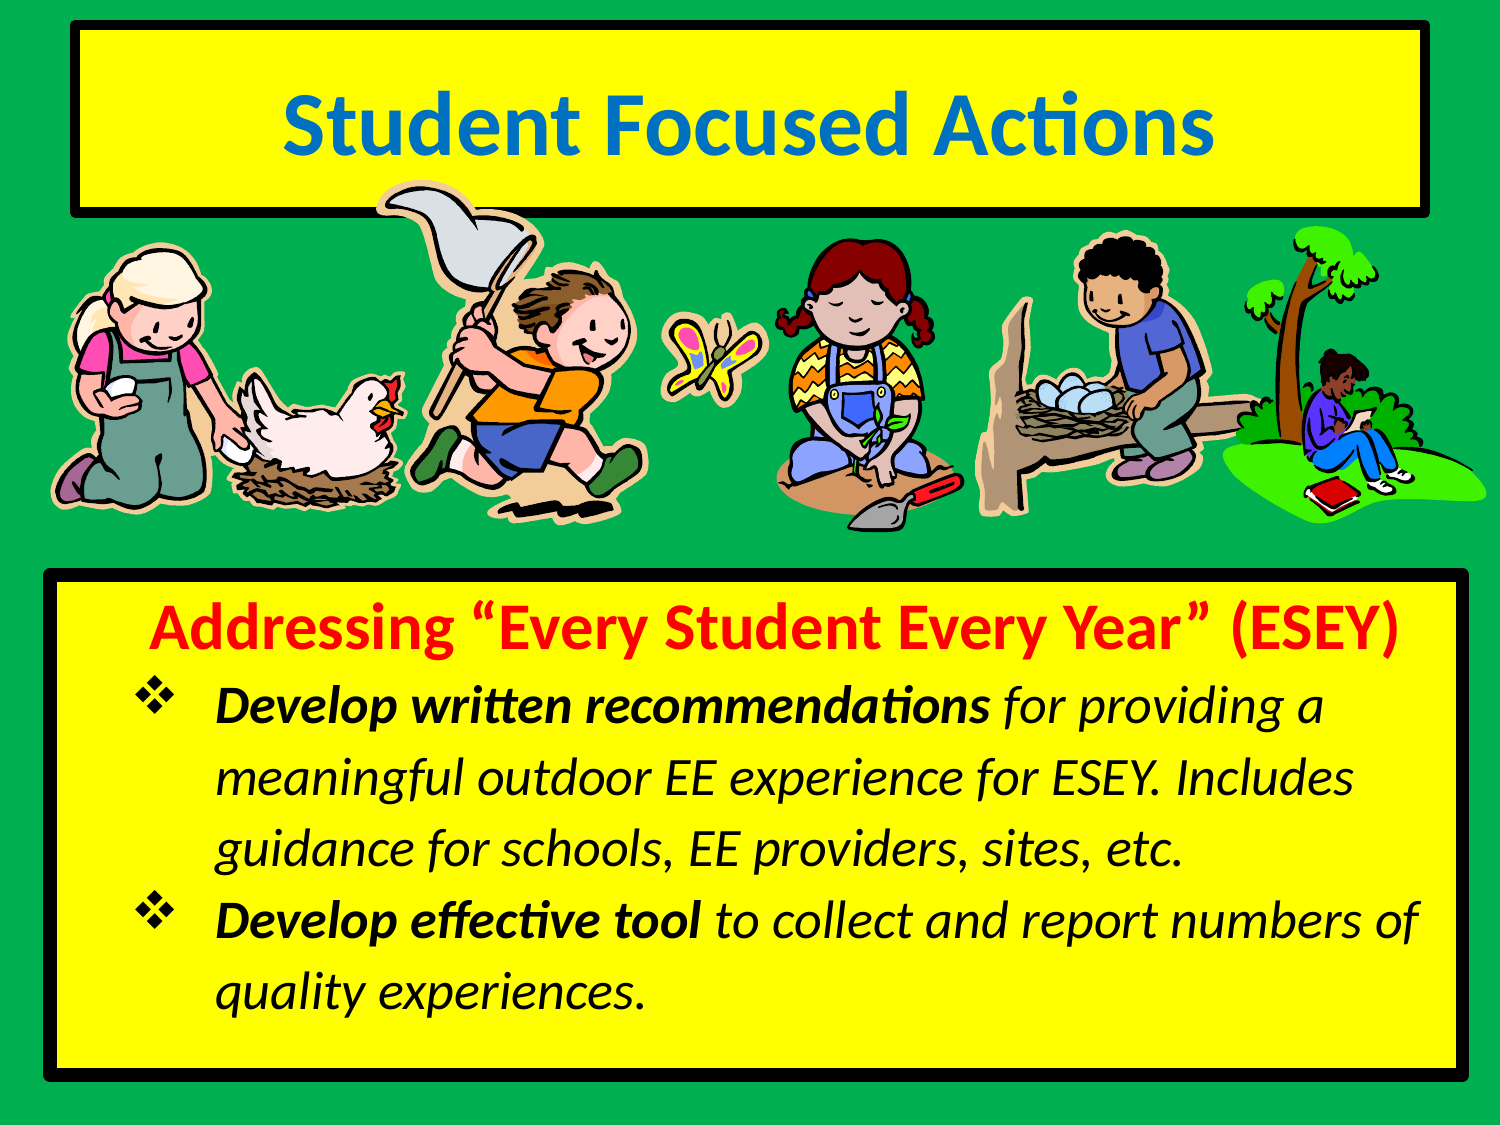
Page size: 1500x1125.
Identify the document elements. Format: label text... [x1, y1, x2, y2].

picture [974, 224, 1500, 532]
title Student Focused Actions [75, 24, 1425, 213]
picture [49, 174, 965, 533]
list Addressing “Every Student Every Year” (ESEY) Develop written recommendations for providing a meaningful outdoor EE experience for ESEY. Includes guidance for schools, EE providers, sites, etc. Develop effective tool to collect and report numbers of quality experiences. [50, 575, 1463, 1075]
